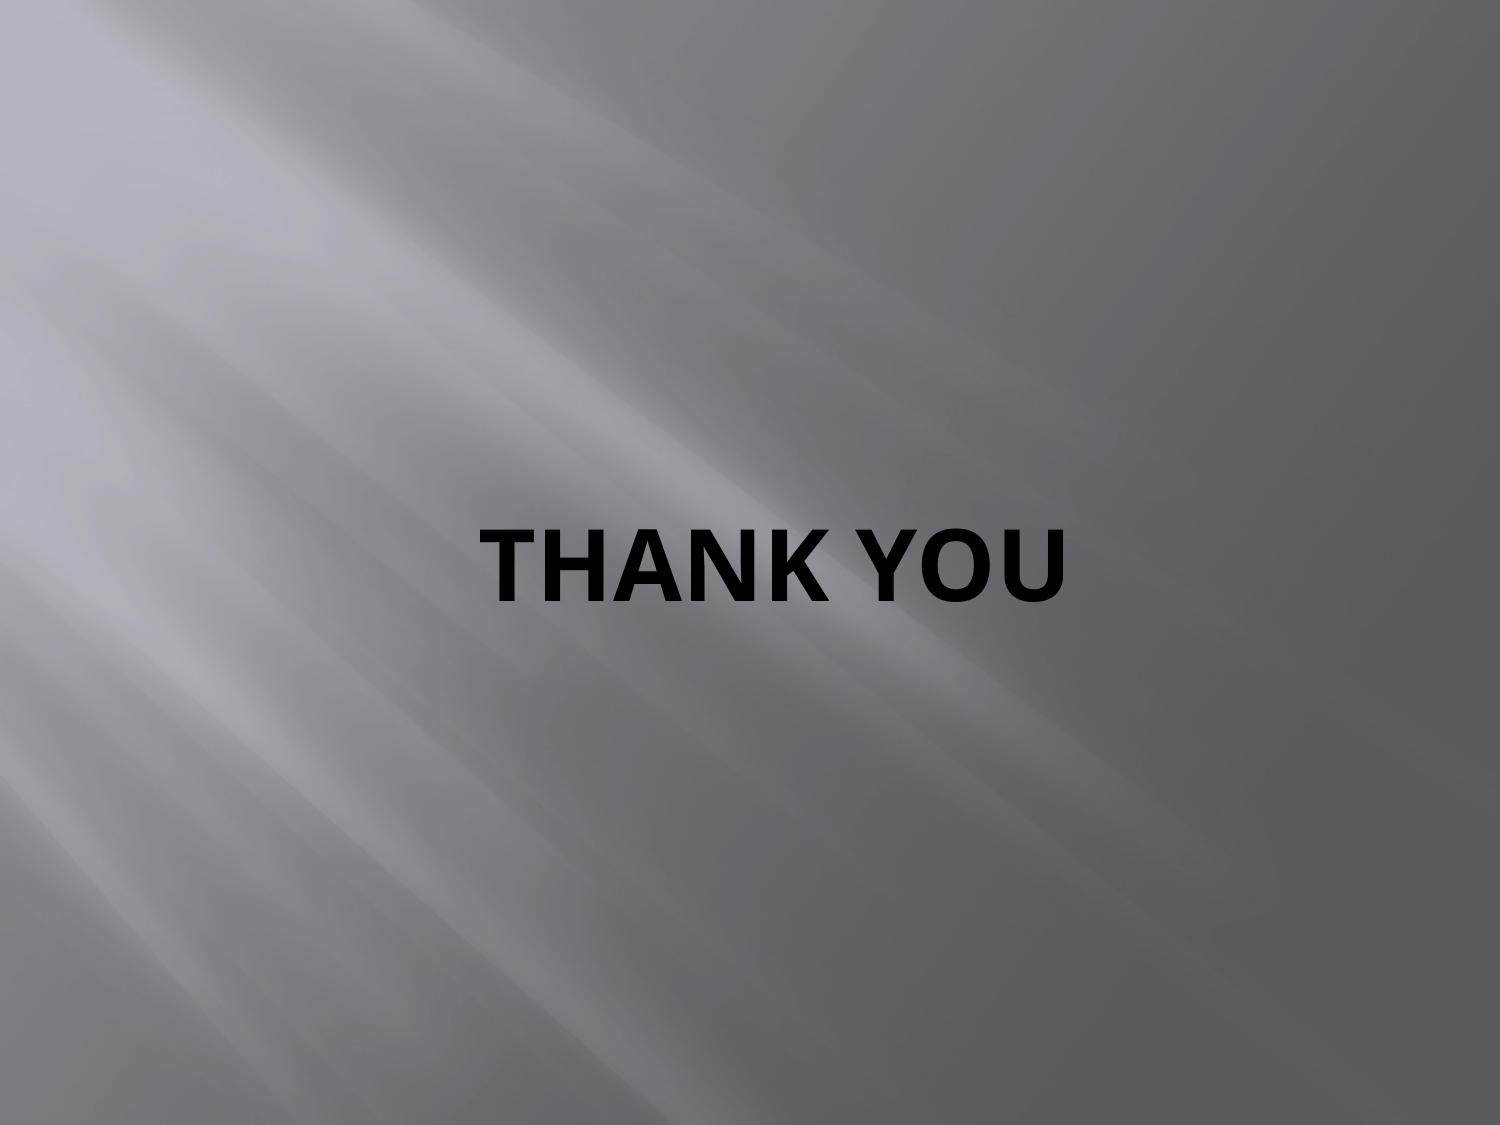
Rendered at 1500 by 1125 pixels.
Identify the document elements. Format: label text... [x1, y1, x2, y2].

subtitle [225, 622, 1275, 834]
title Thank you [100, 468, 1451, 622]
